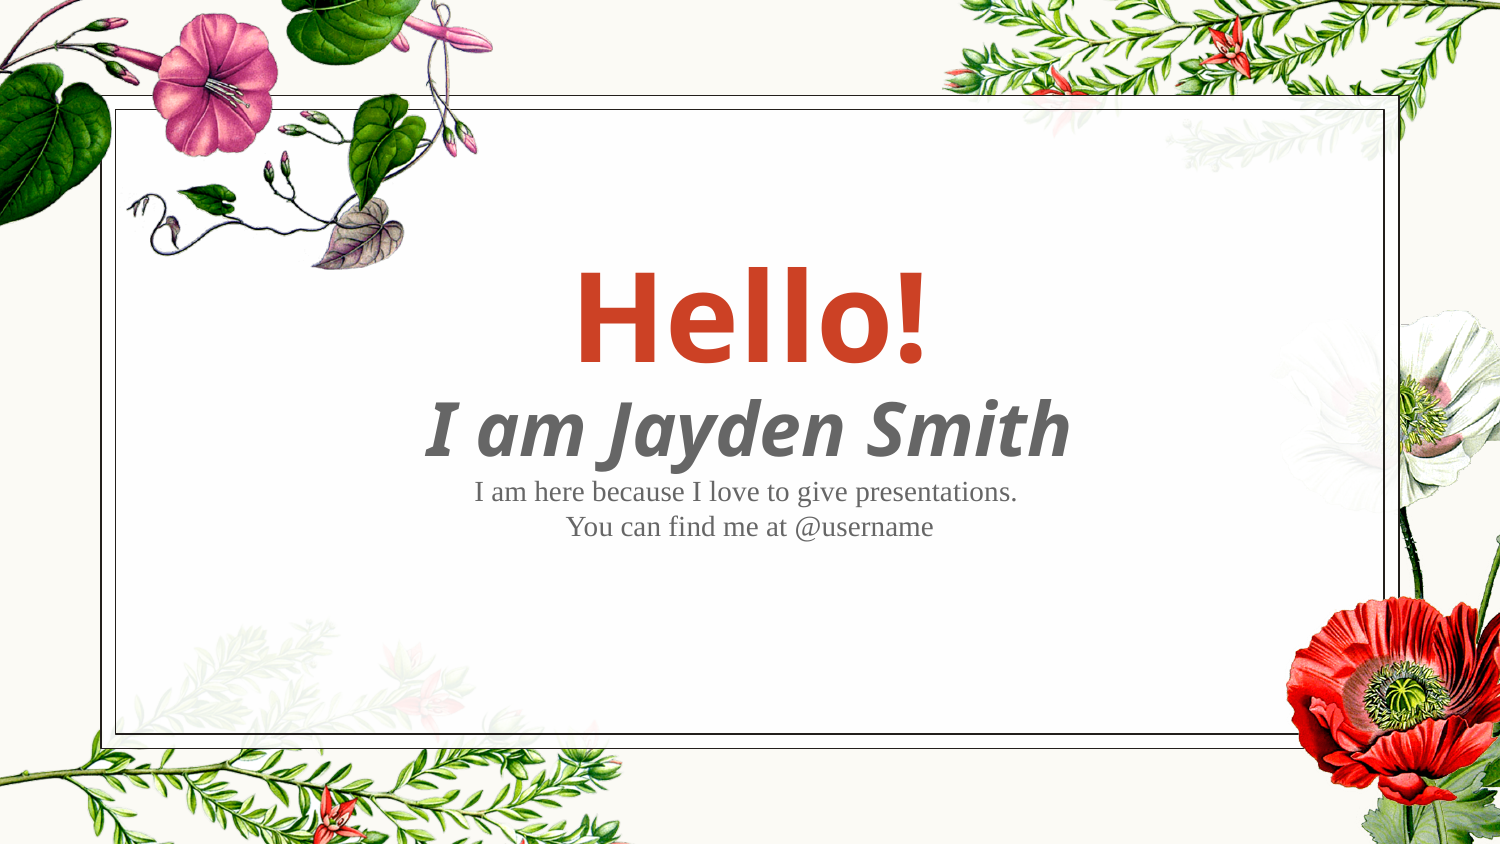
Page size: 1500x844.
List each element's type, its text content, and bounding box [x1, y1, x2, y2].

picture [942, 0, 1500, 189]
title Hello! [209, 222, 1291, 363]
picture [0, 611, 641, 844]
picture [1267, 310, 1500, 844]
picture [0, 0, 506, 270]
subtitle I am Jayden Smith I am here because I love to give presentations. You can find me at @username [209, 366, 1291, 608]
